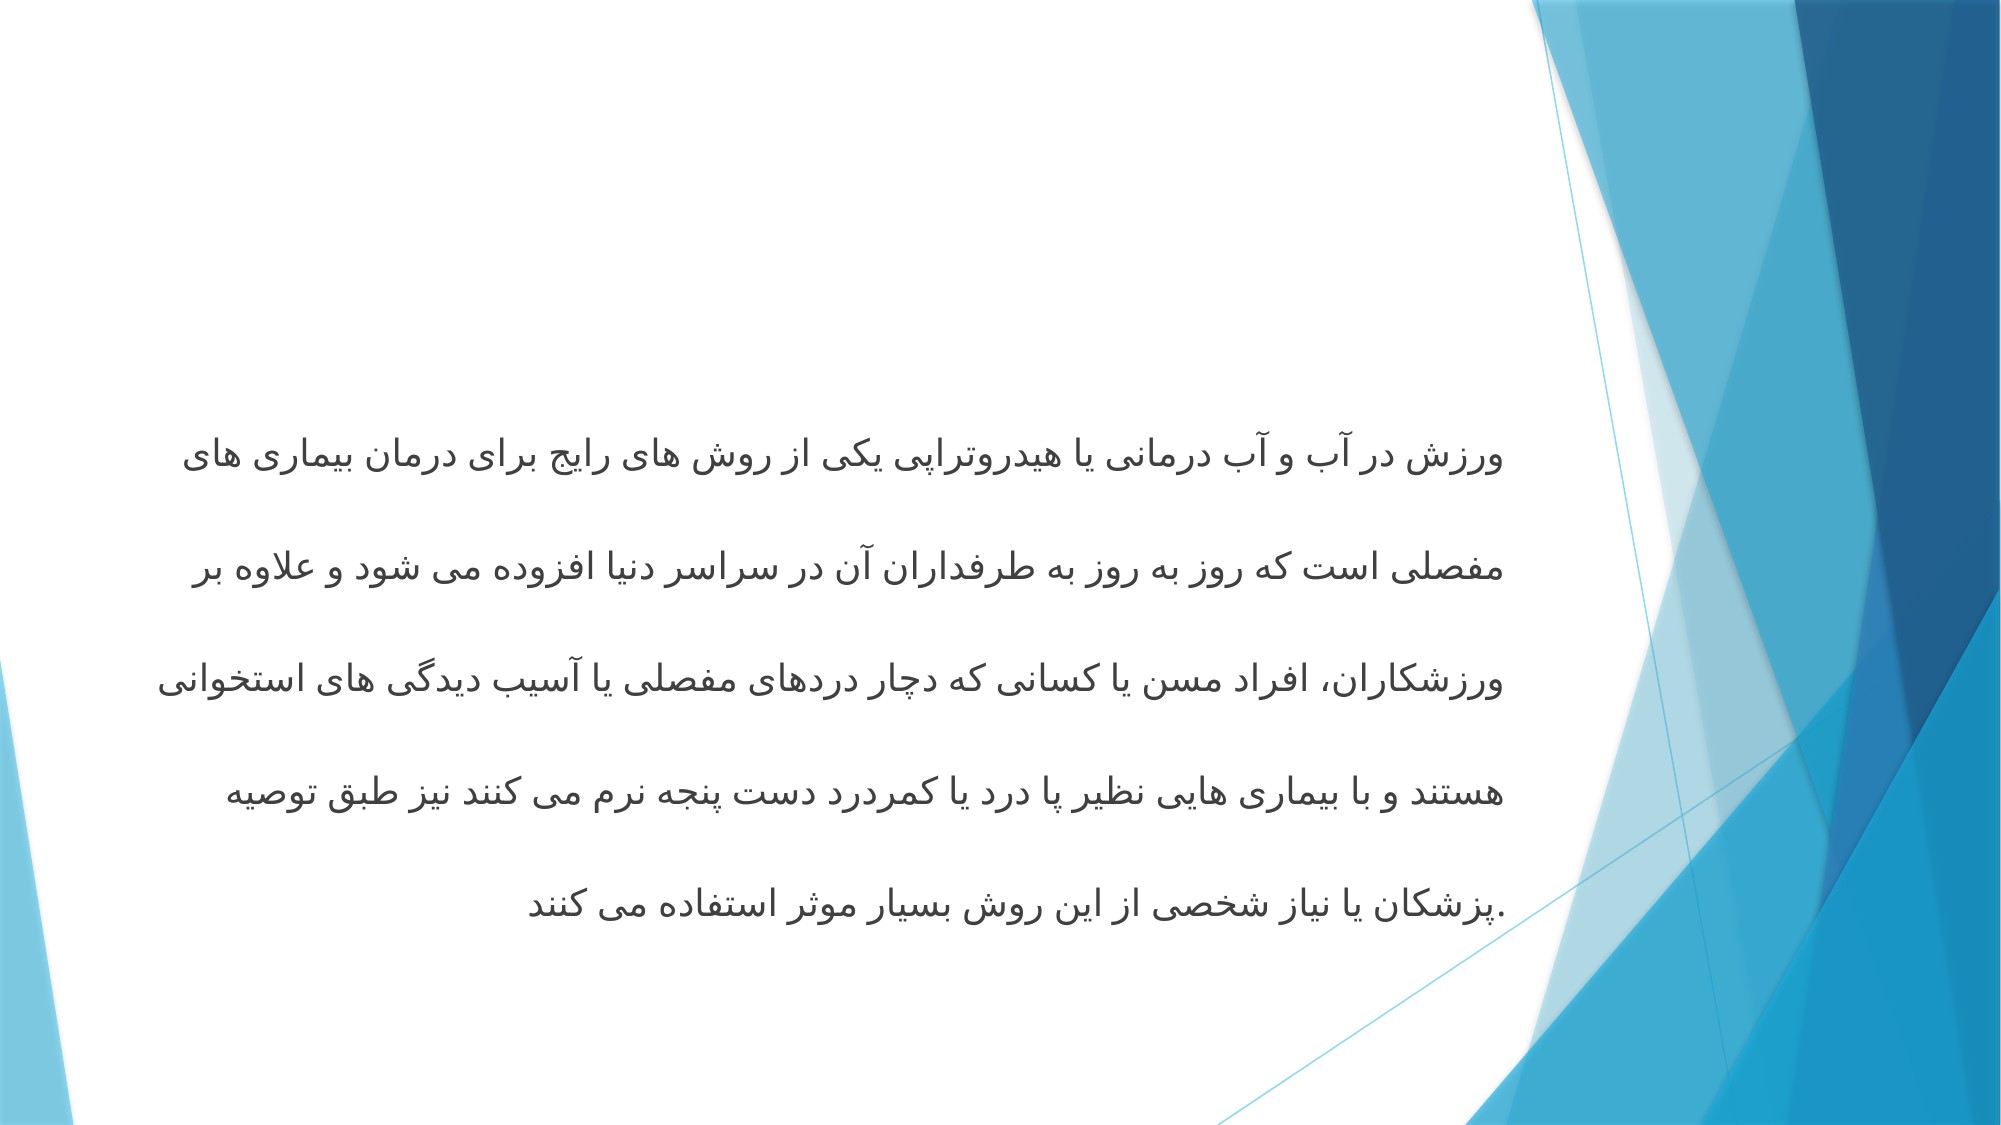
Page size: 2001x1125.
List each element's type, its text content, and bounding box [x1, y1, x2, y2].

list ورزش در آب و آب درمانی یا هیدروتراپی یکی از روش های رایج برای درمان بیماری های مفصلی است که روز به روز به طرفداران آن در سراسر دنیا افزوده می شود و علاوه بر ورزشکاران، افراد مسن یا کسانی که دچار دردهای مفصلی یا آسیب دیدگی های استخوانی هستند و با بیماری هایی نظیر پا درد یا کمردرد دست پنجه نرم می کنند نیز طبق توصیه پزشکان یا نیاز شخصی از این روش بسیار موثر استفاده می کنند. [111, 354, 1522, 992]
